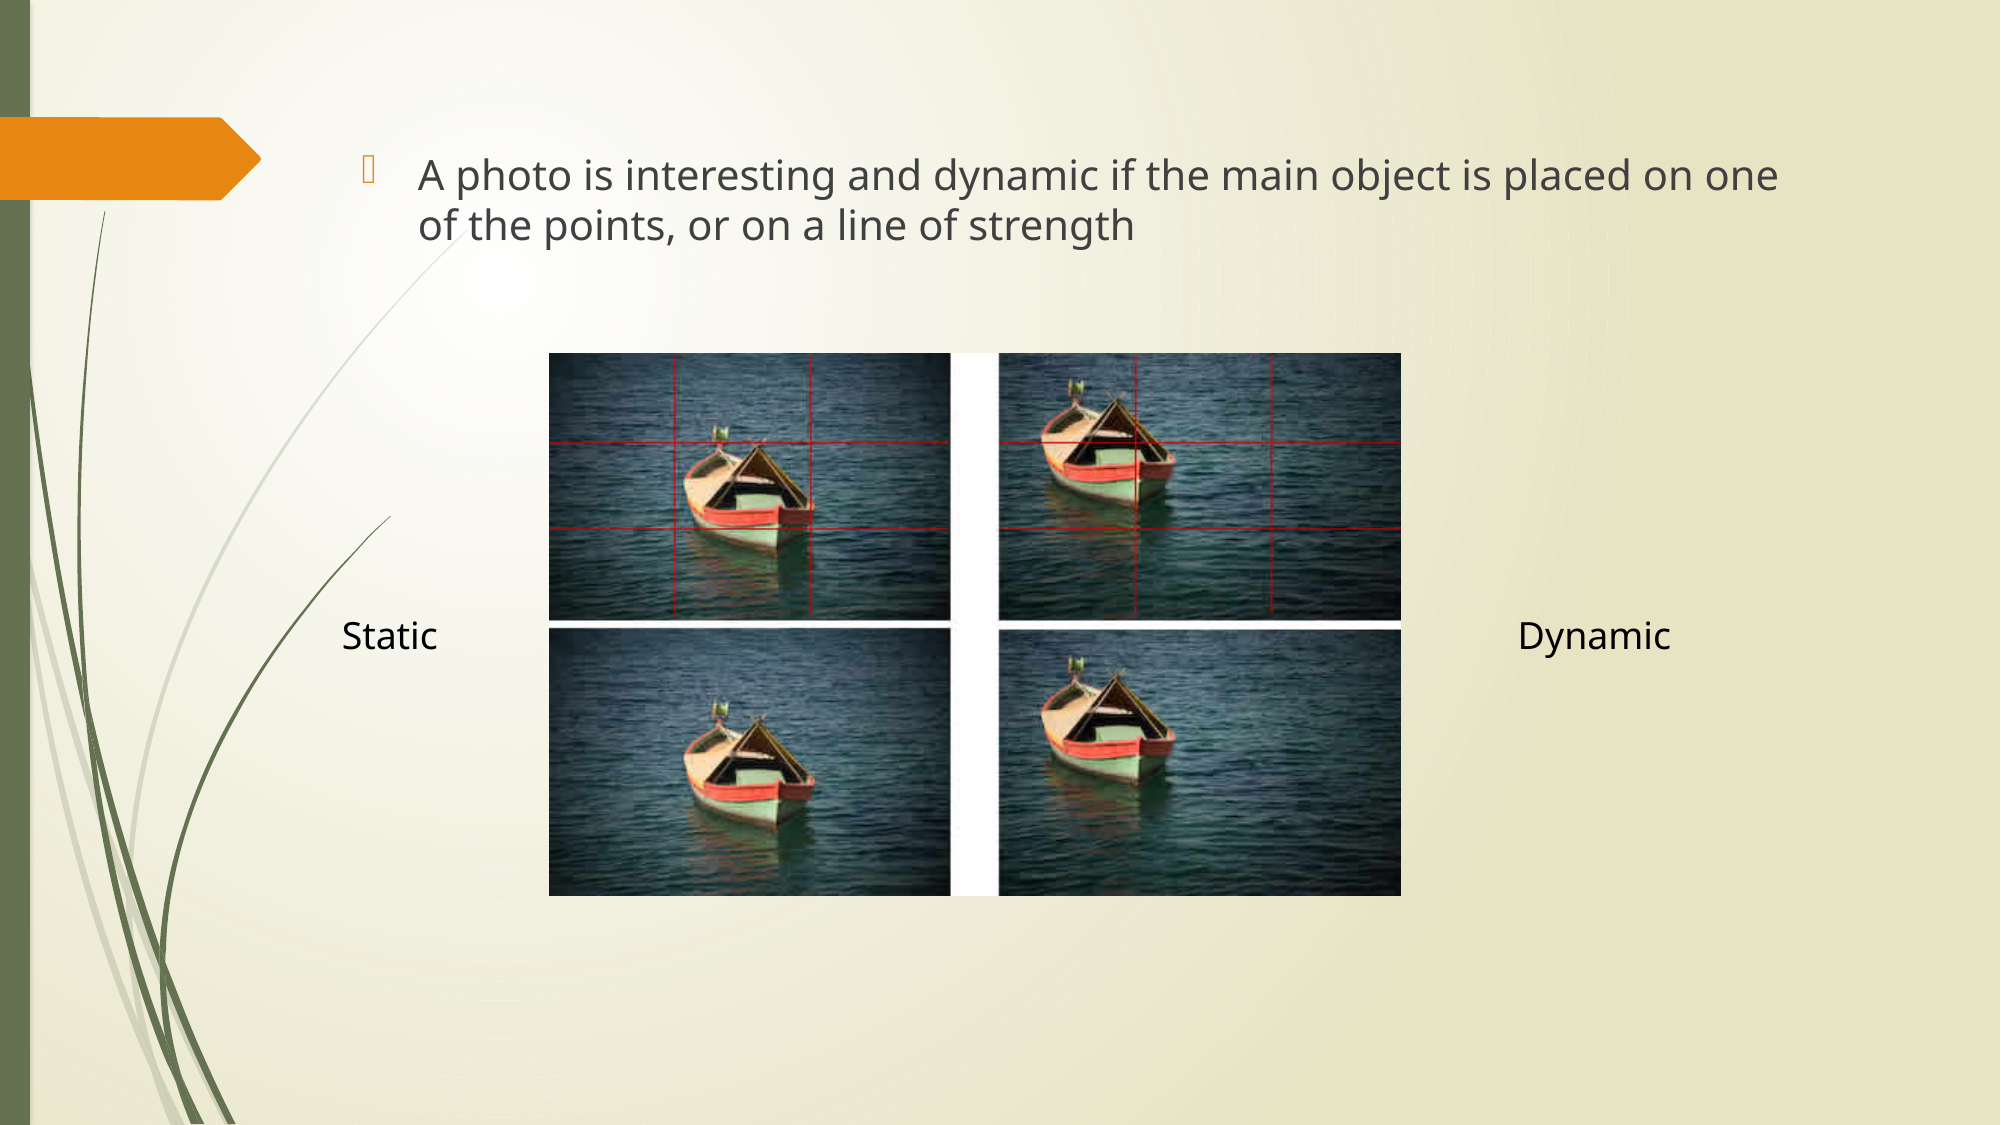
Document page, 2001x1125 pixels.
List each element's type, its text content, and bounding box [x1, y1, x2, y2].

picture [549, 353, 1401, 896]
list A photo is interesting and dynamic if the main object is placed on one of the points, or on a line of strength [346, 141, 1810, 762]
text_box Dynamic [1502, 604, 1707, 665]
text_box Static [327, 604, 544, 665]
